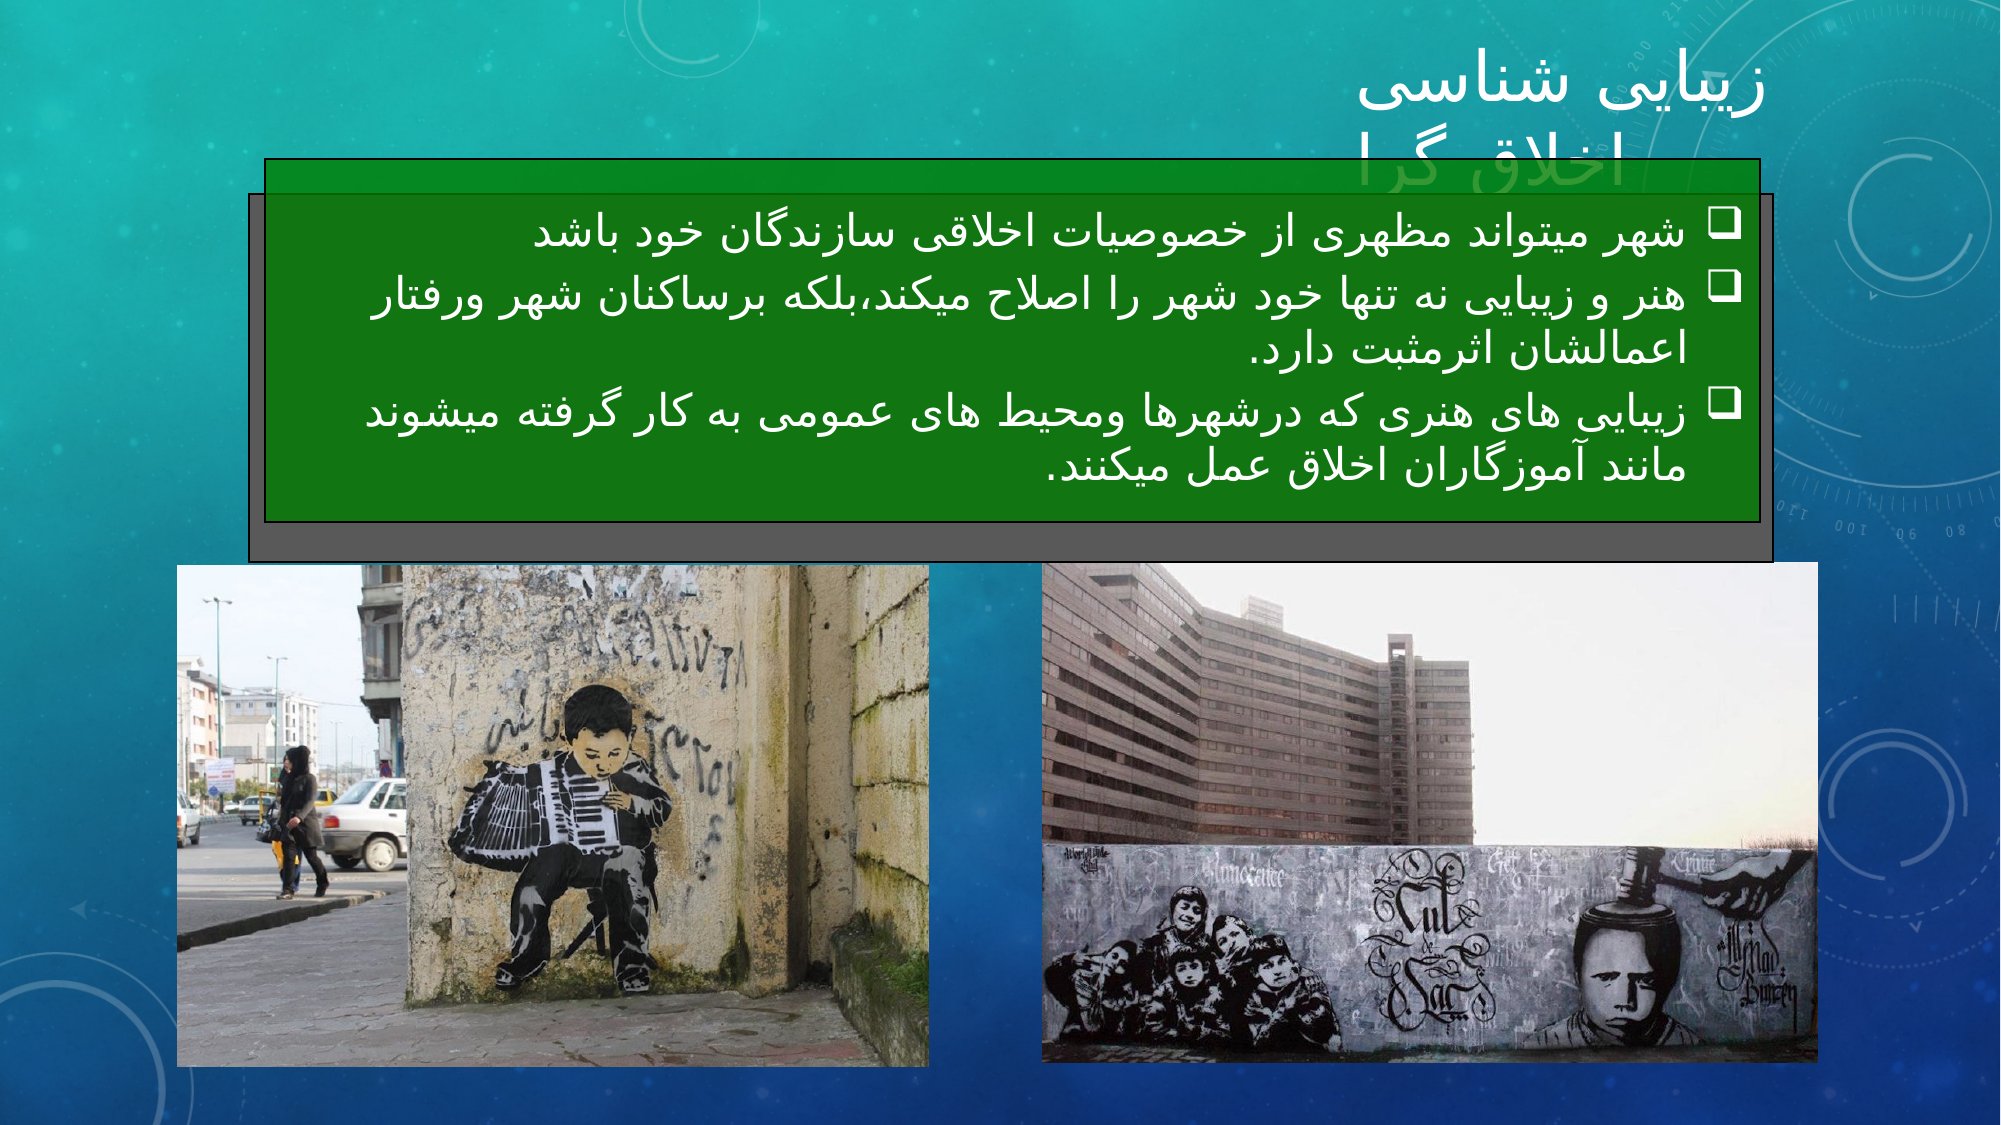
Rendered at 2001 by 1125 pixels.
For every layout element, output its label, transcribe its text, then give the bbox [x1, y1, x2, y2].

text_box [248, 158, 1774, 563]
text_box زیبایی شناسی اخلاق گرا [1340, 23, 1937, 207]
picture [0, 0, 2001, 1125]
